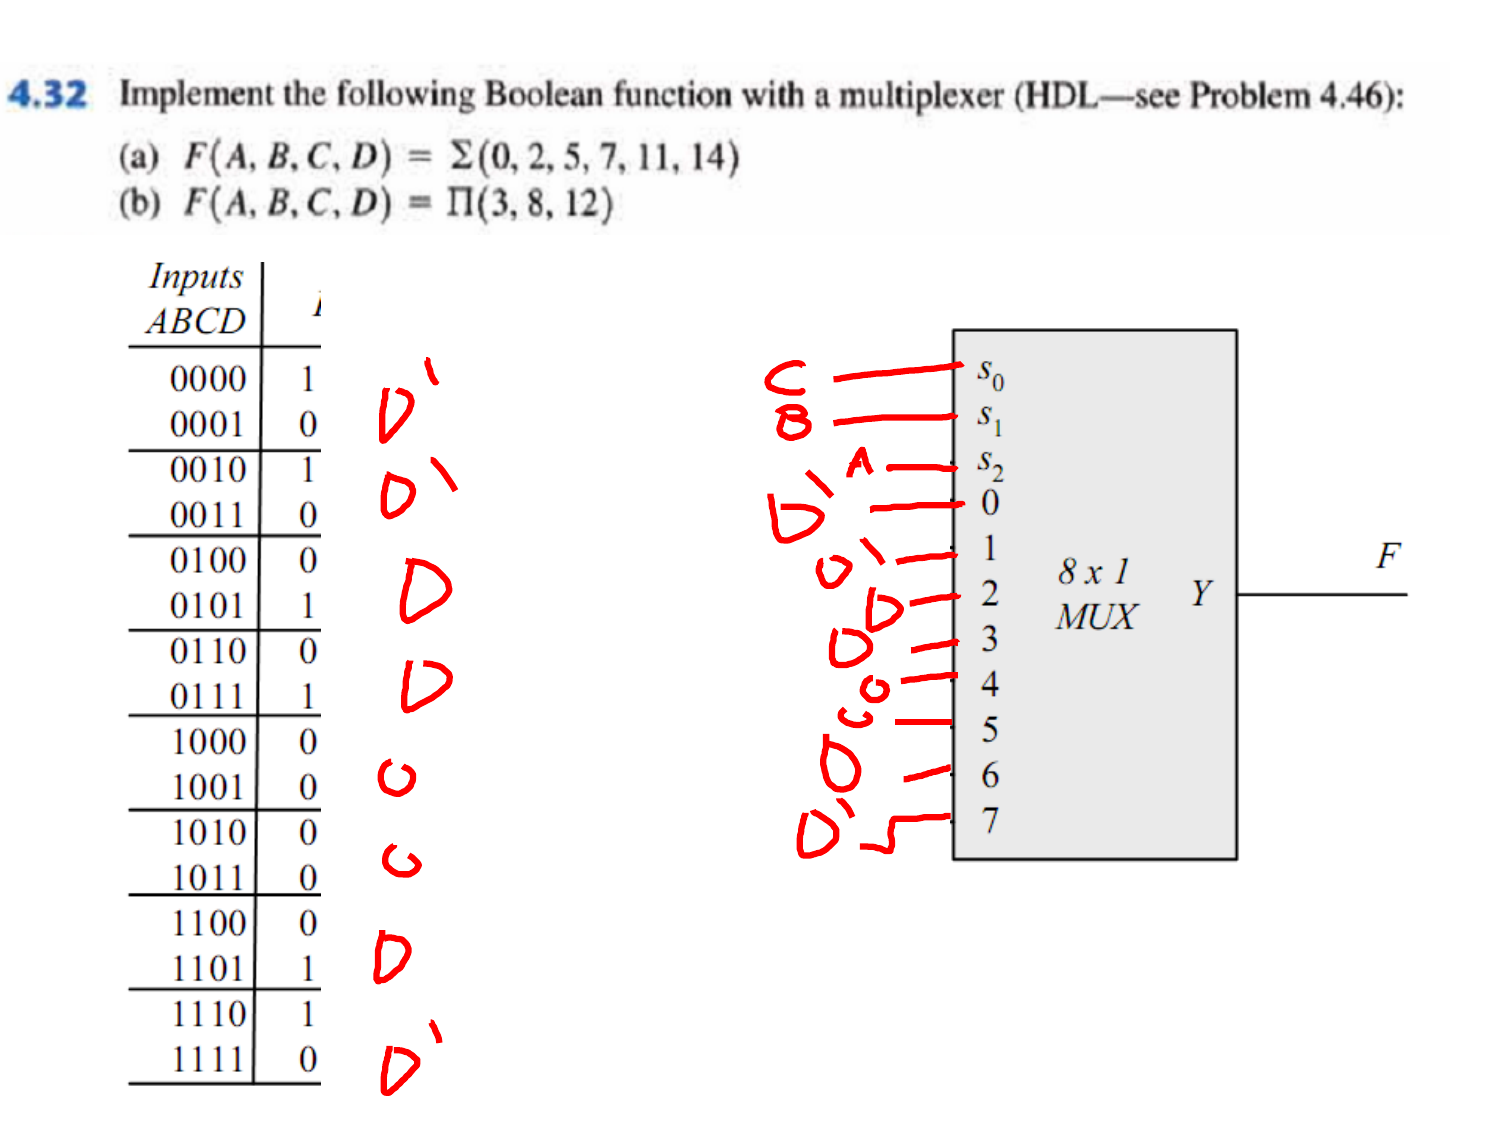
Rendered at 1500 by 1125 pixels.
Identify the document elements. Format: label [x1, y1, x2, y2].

picture [0, 62, 1451, 235]
text_box [376, 360, 963, 1093]
picture [99, 262, 326, 1101]
picture [949, 324, 1426, 887]
